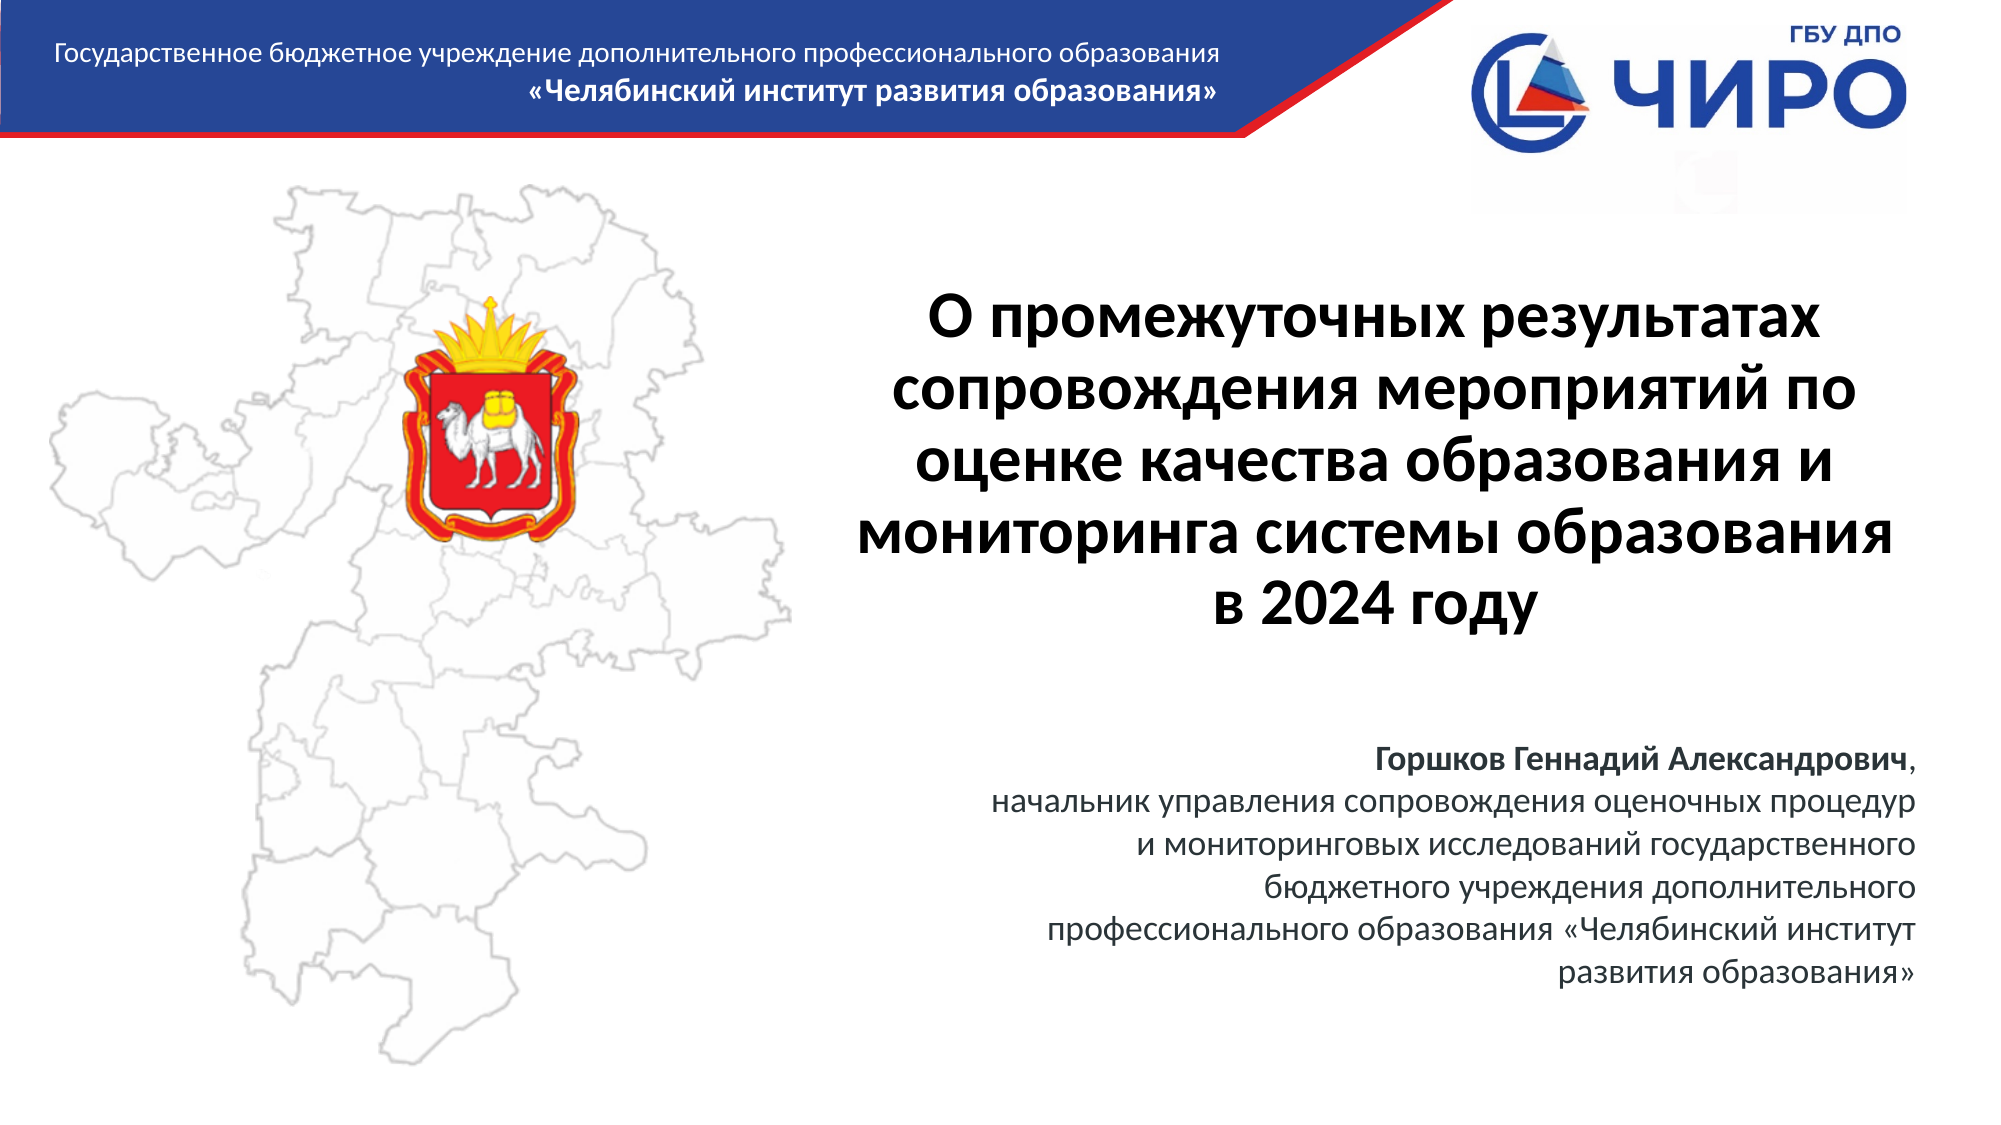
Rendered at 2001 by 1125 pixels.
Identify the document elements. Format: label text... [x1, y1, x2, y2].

title О промежуточных результатах сопровождения мероприятий по оценке качества образования и мониторинга системы образования в 2024 году [819, 255, 1932, 647]
picture [1471, 25, 1907, 214]
subtitle Горшков Геннадий Александрович, начальник управления сопровождения оценочных процедур и мониторинговых исследований государственного бюджетного учреждения дополнительного профессионального образования «Челябинский институт развития образования» [819, 726, 1932, 999]
picture [49, 184, 793, 1075]
